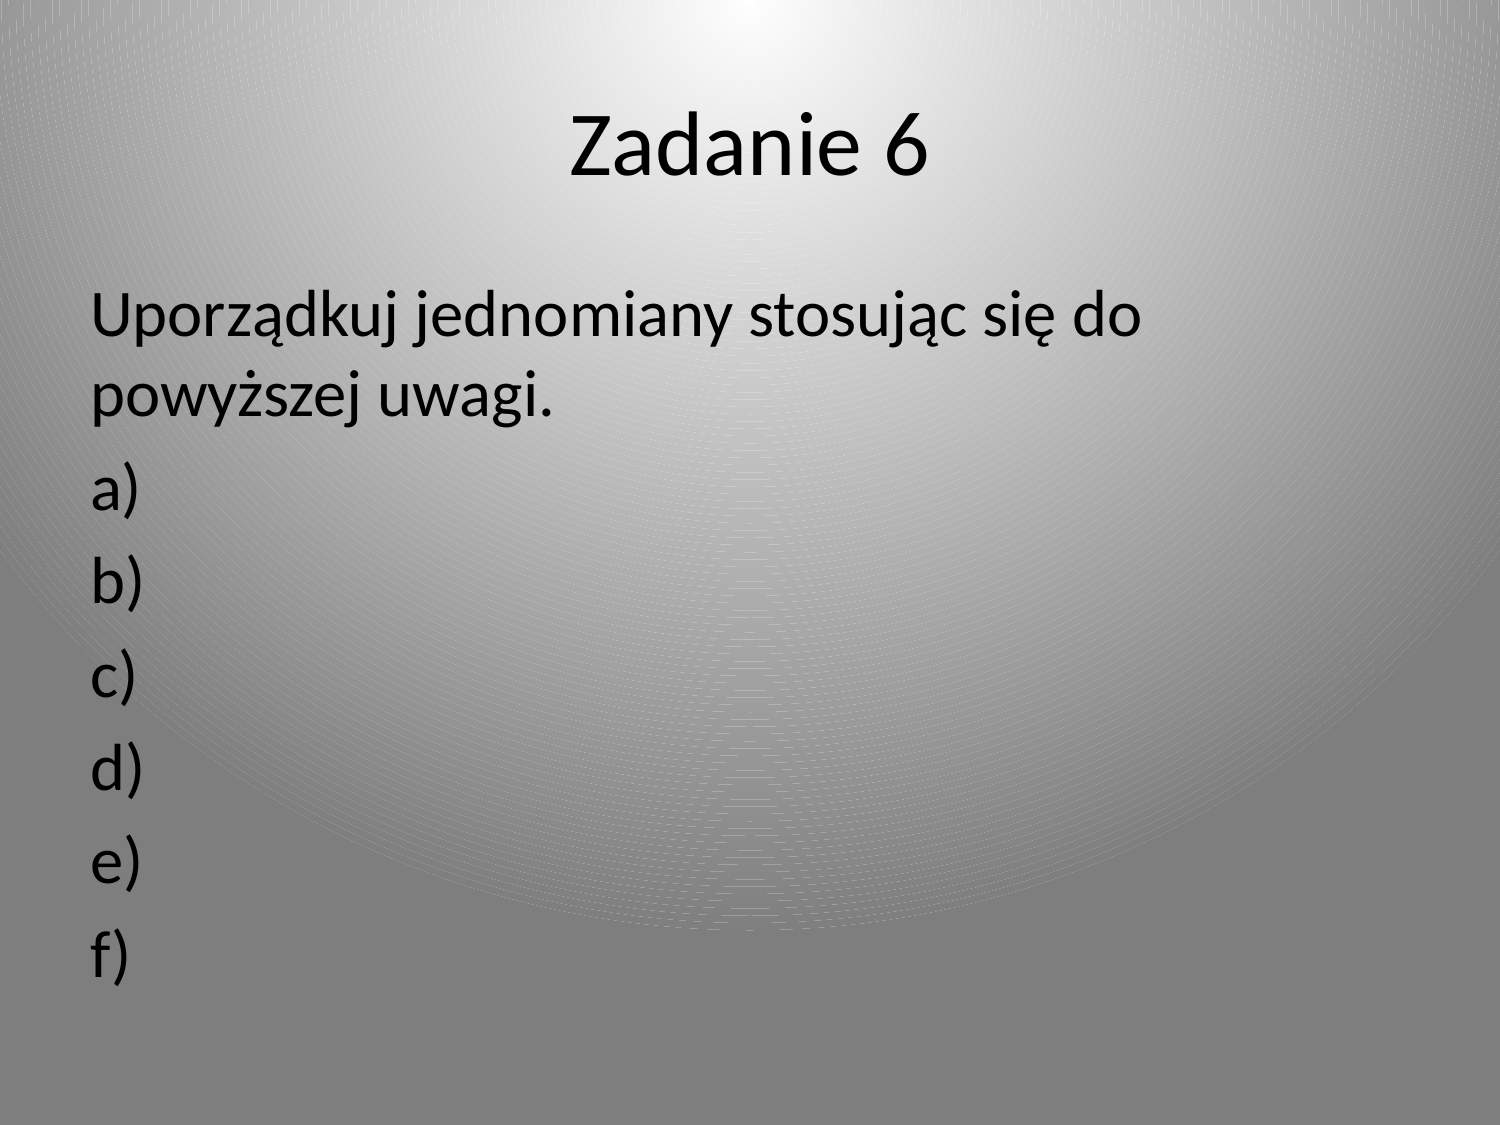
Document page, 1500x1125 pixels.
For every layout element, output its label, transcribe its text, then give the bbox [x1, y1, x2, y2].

title Zadanie 6 [75, 45, 1425, 233]
